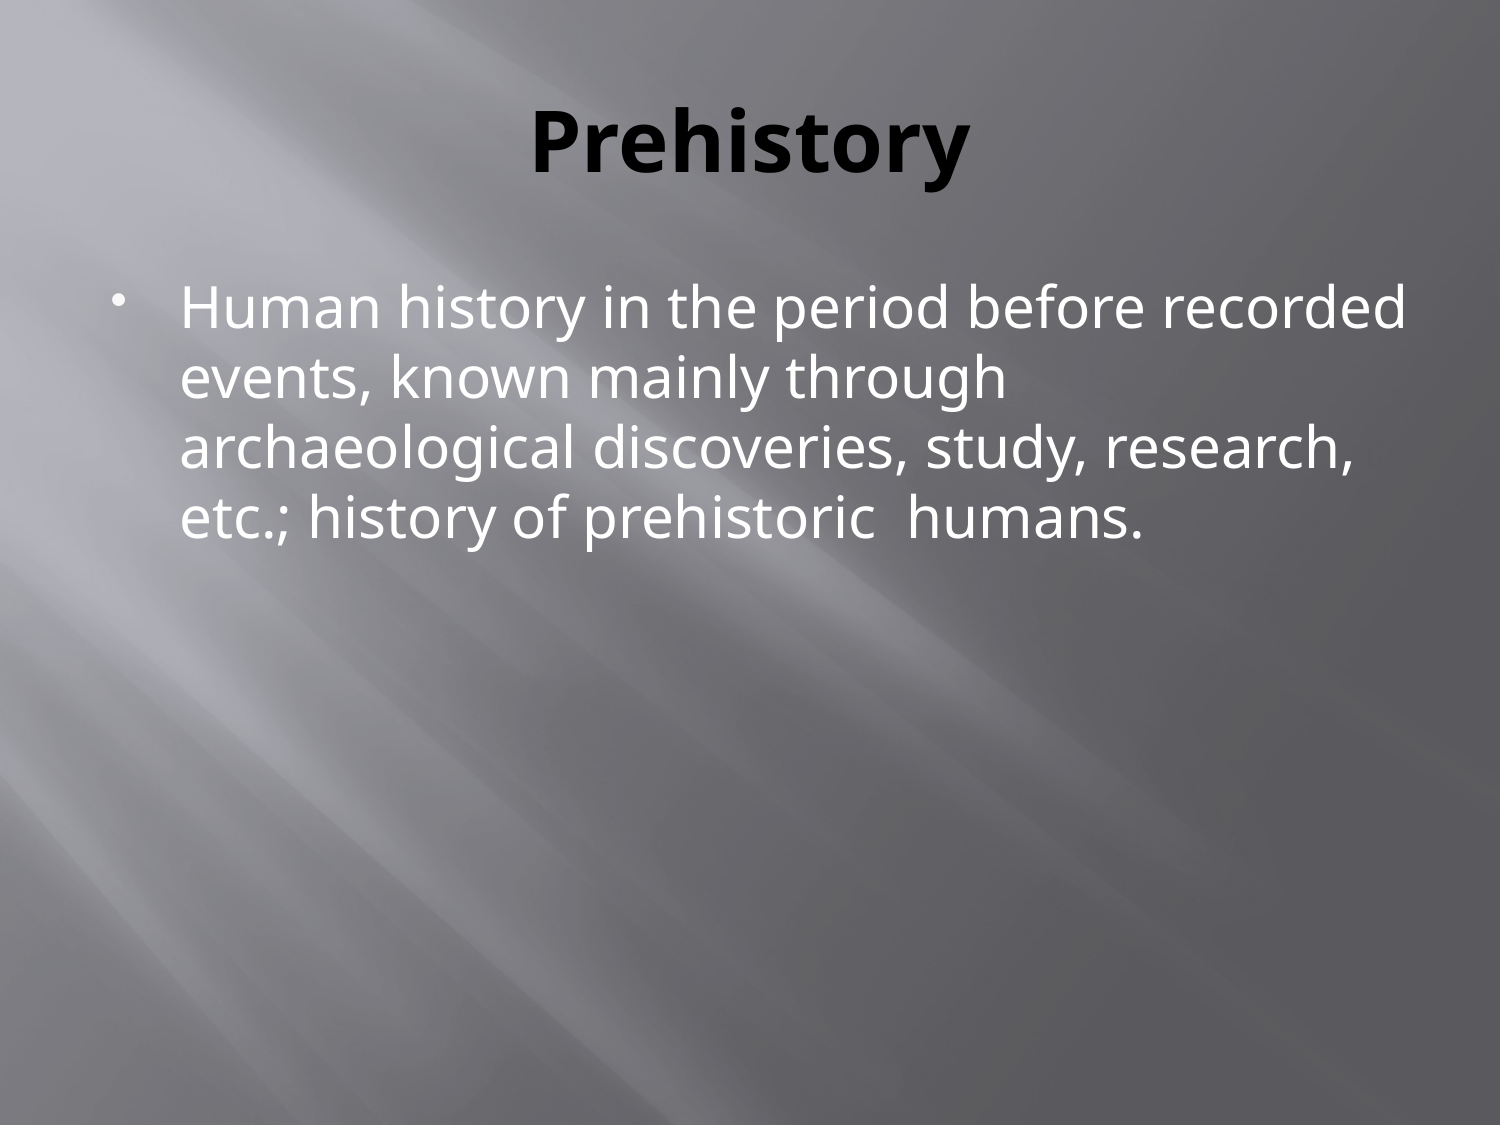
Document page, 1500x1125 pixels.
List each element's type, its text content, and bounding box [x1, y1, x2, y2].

list Human history in the period before recorded events, known mainly through archaeological discoveries, study, research, etc.; history of prehistoric humans. [75, 262, 1425, 1035]
title Prehistory [75, 45, 1425, 233]
